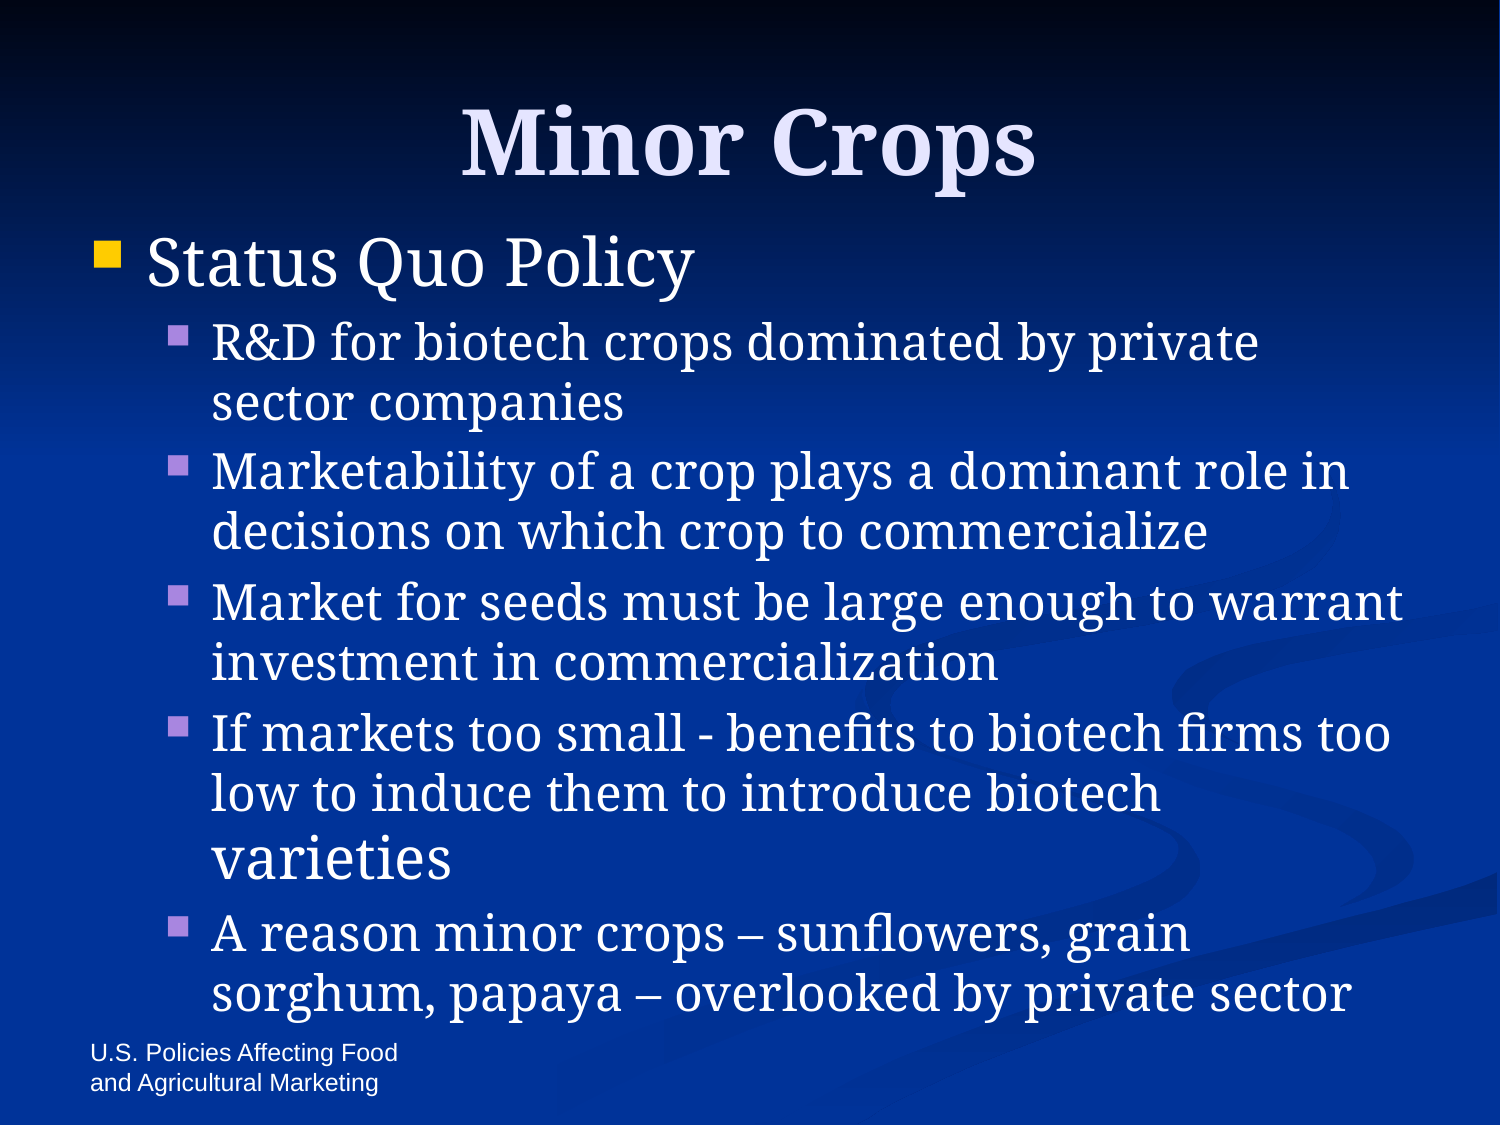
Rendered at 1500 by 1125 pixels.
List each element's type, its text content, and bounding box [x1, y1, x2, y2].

list Status Quo Policy R&D for biotech crops dominated by private sector companies Marketability of a crop plays a dominant role in decisions on which crop to commercialize Market for seeds must be large enough to warrant investment in commercialization If markets too small - benefits to biotech firms too low to induce them to introduce biotech varieties A reason minor crops – sunflowers, grain sorghum, papaya – overlooked by private sector [74, 212, 1426, 1006]
title Minor Crops [74, 44, 1426, 212]
slide_number U.S. Policies Affecting Food and Agricultural Marketing [74, 1025, 426, 1104]
